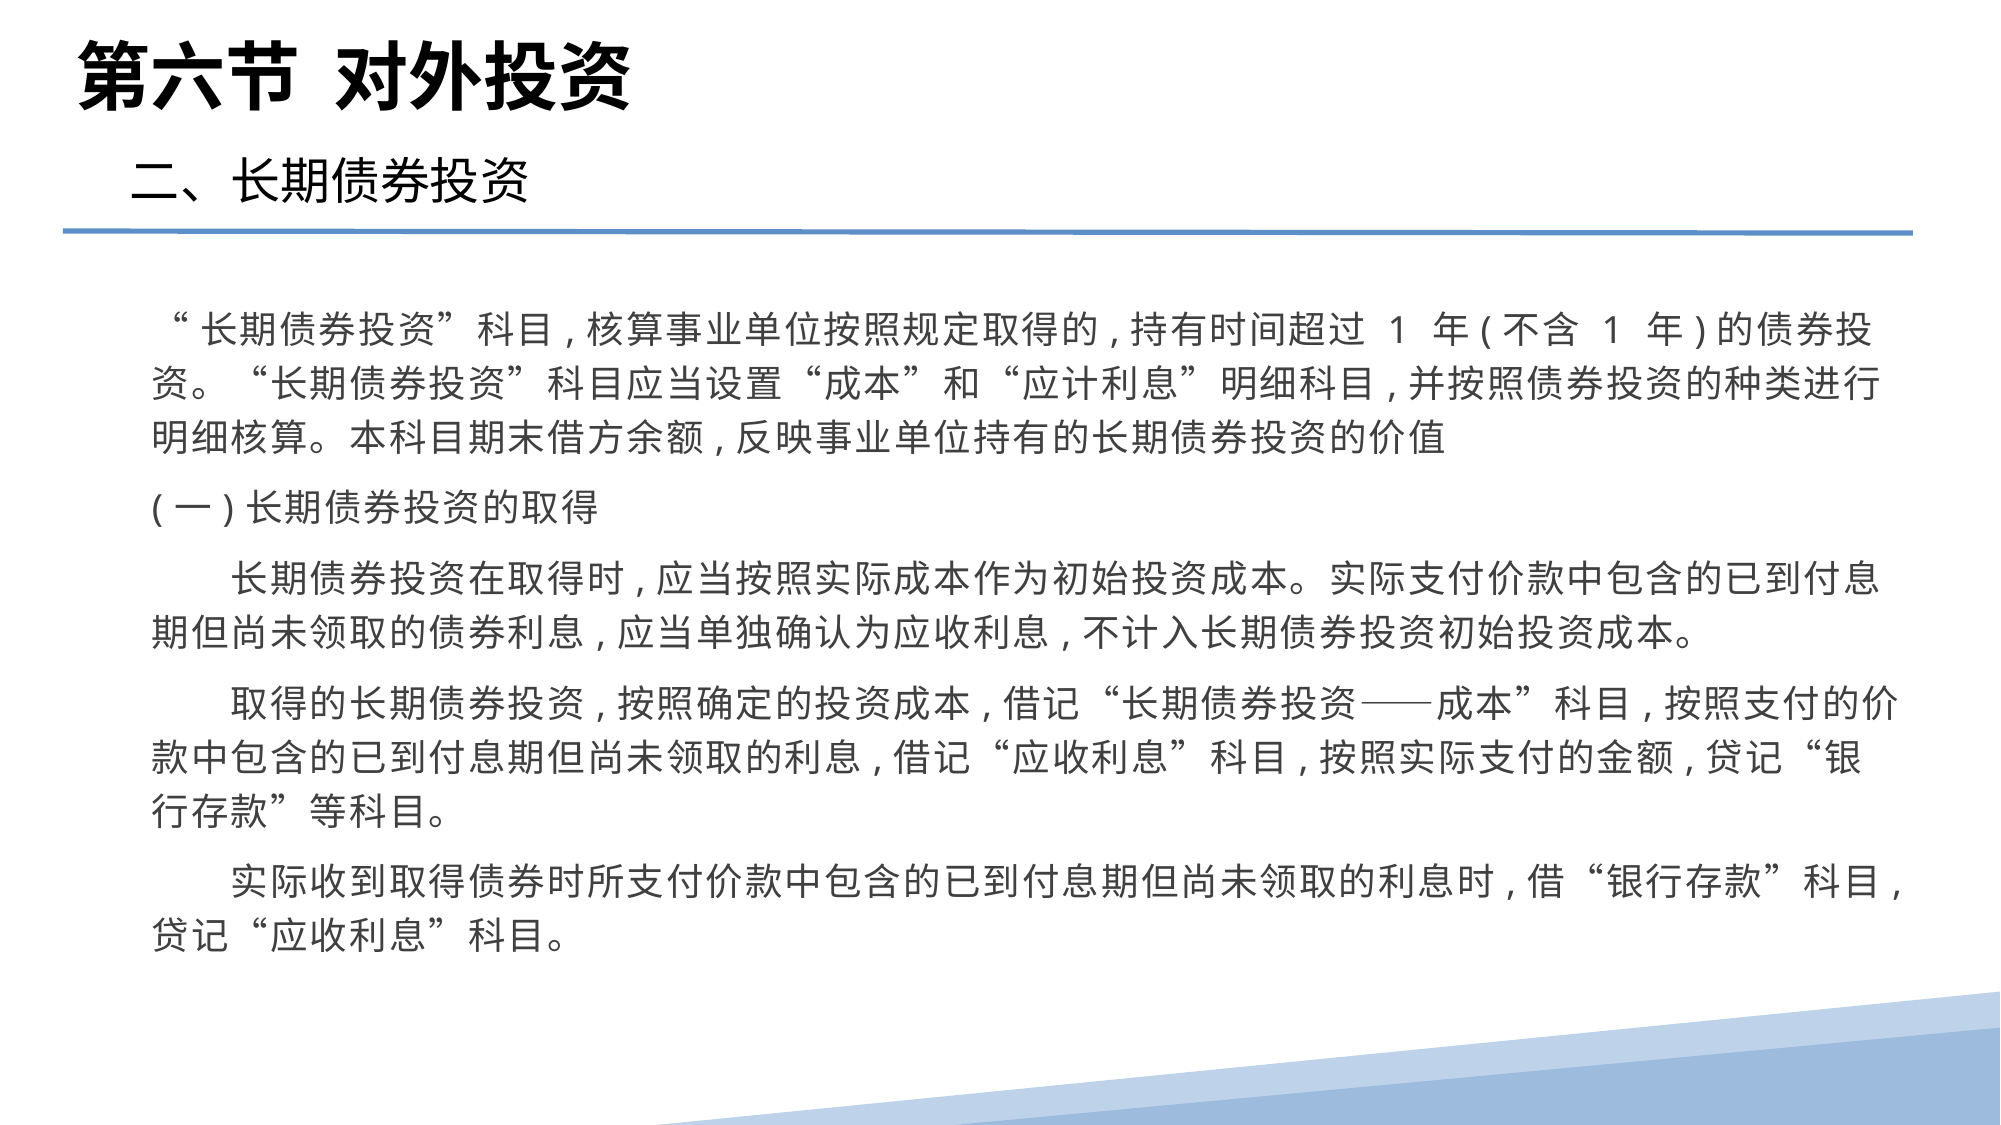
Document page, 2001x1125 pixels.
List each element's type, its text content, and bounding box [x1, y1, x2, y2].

text_box 第六节 对外投资 [75, 24, 1925, 125]
text_box “长期债券投资”科目,核算事业单位按照规定取得的,持有时间超过 1 年(不含 1 年)的债券投资。“长期债券投资”科目应当设置“成本”和“应计利息”明细科目,并按照债券投资的种类进行明细核算。本科目期末借方余额,反映事业单位持有的长期债券投资的价值 (一)长期债券投资的取得 长期债券投资在取得时,应当按照实际成本作为初始投资成本。实际支付价款中包含的已到付息期但尚未领取的债券利息,应当单独确认为应收利息,不计入长期债券投资初始投资成本。 取得的长期债券投资,按照确定的投资成本,借记“长期债券投资——成本”科目,按照支付的价款中包含的已到付息期但尚未领取的利息,借记“应收利息”科目,按照实际支付的金额,贷记“银行存款”等科目。 实际收到取得债券时所支付价款中包含的已到付息期但尚未领取的利息时,借“银行存款”科目,贷记“应收利息”科目。 [141, 234, 1913, 1023]
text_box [656, 991, 2000, 1125]
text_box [62, 230, 1913, 234]
text_box 二、长期债券投资 [115, 142, 1164, 230]
